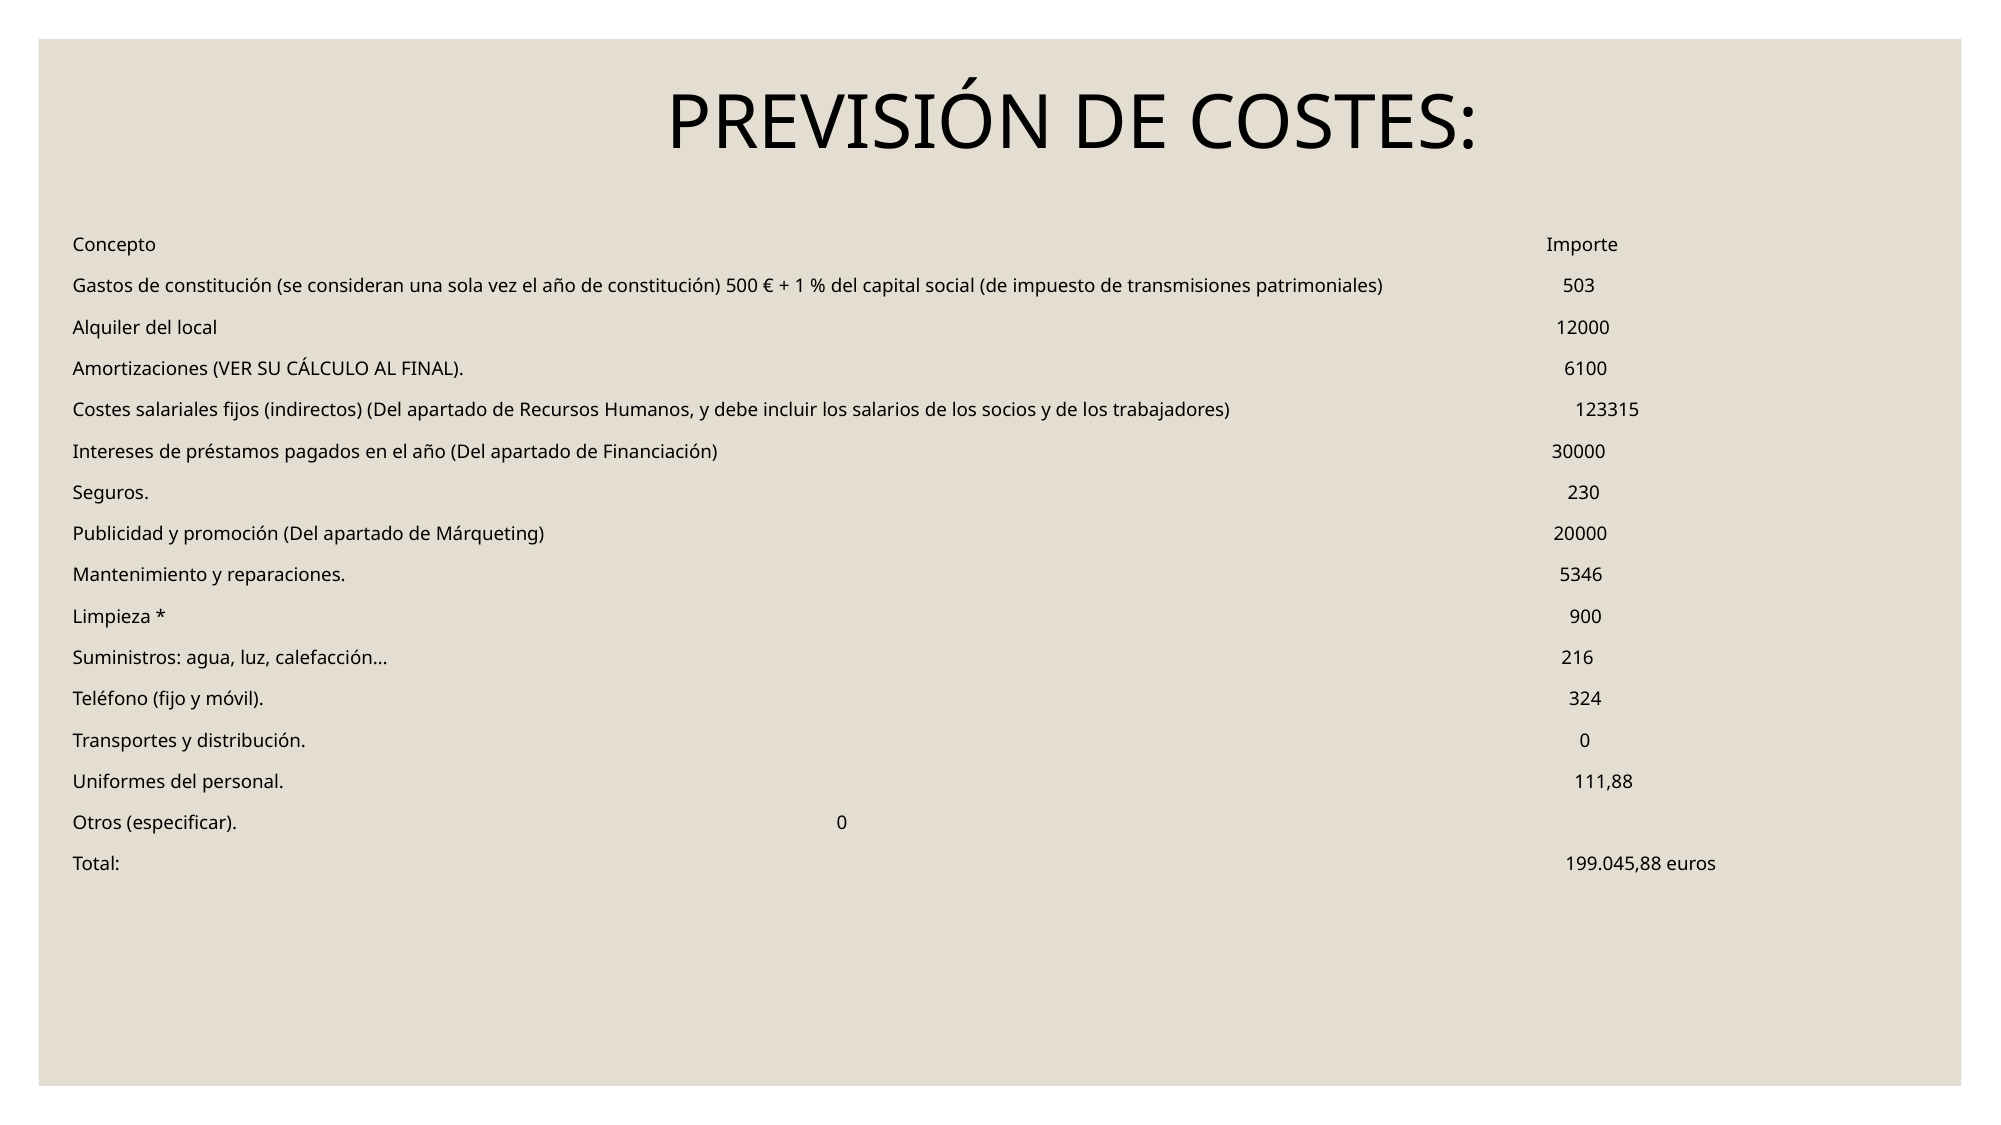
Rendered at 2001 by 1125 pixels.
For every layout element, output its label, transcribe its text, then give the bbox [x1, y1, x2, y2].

text_box PREVISIÓN DE COSTES: [320, 58, 1826, 218]
list Concepto Importe Gastos de constitución (se consideran una sola vez el año de constitución) 500 € + 1 % del capital social (de impuesto de transmisiones patrimoniales) 503 Alquiler del local 12000 Amortizaciones (VER SU CÁLCULO AL FINAL). 6100 Costes salariales fijos (indirectos) (Del apartado de Recursos Humanos, y debe incluir los salarios de los socios y de los trabajadores) 123315 Intereses de préstamos pagados en el año (Del apartado de Financiación) 30000 Seguros. 230 Publicidad y promoción (Del apartado de Márqueting) 20000 Mantenimiento y reparaciones. 5346 Limpieza * 900 Suministros: agua, luz, calefacción… 216 Teléfono (fijo y móvil). 324 Transportes y distribución. 0 Uniformes del personal. 111,88 Otros (especificar). 0 Total: 199.045,88 euros [57, 217, 1841, 729]
